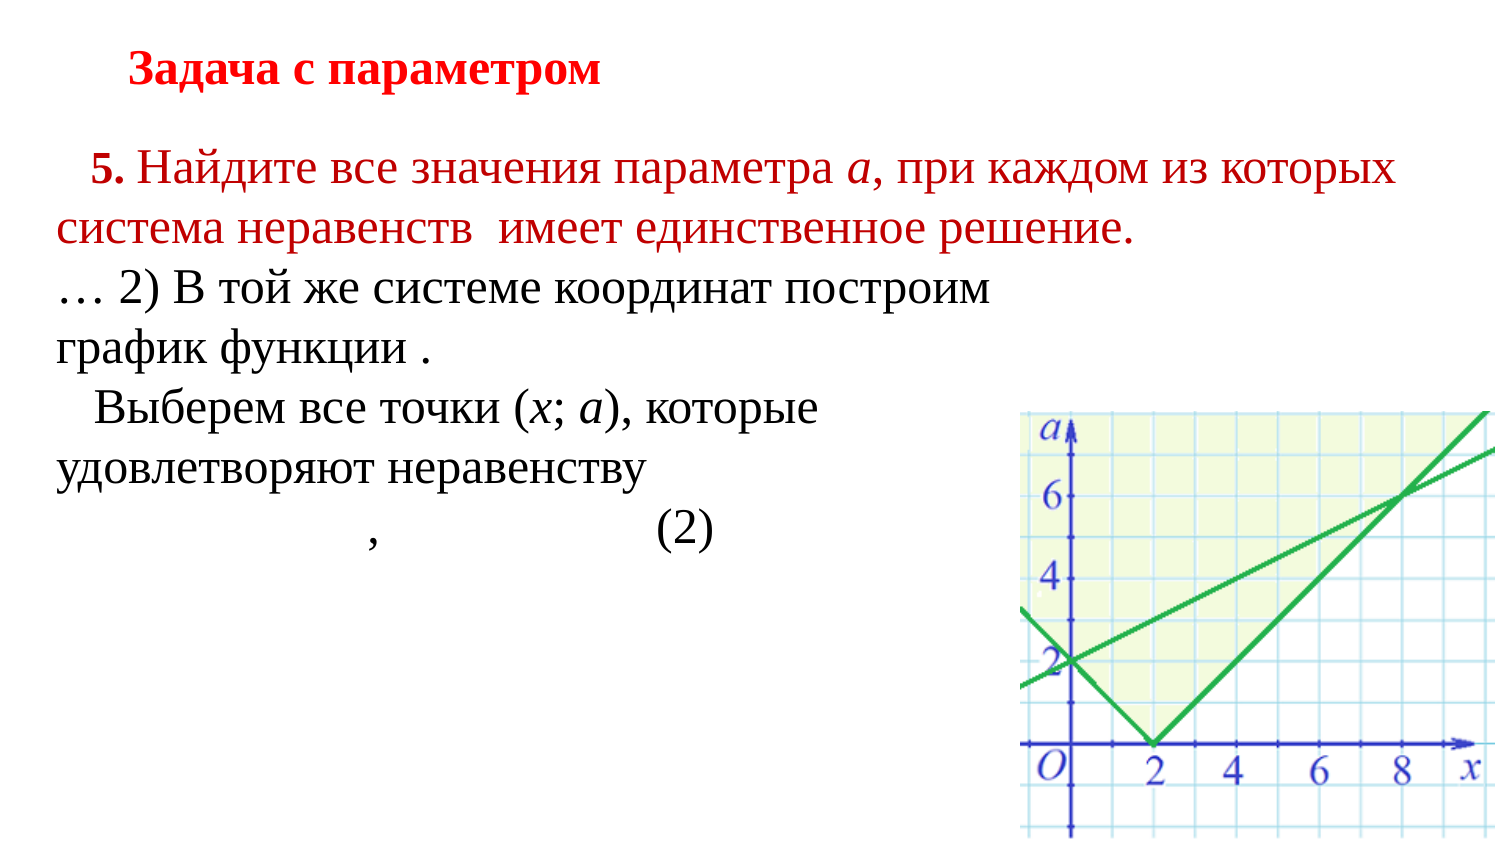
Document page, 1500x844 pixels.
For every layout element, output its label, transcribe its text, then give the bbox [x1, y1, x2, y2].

subtitle [41, 150, 1471, 800]
title Задача с параметром [112, 32, 1376, 103]
picture [1020, 411, 1495, 844]
